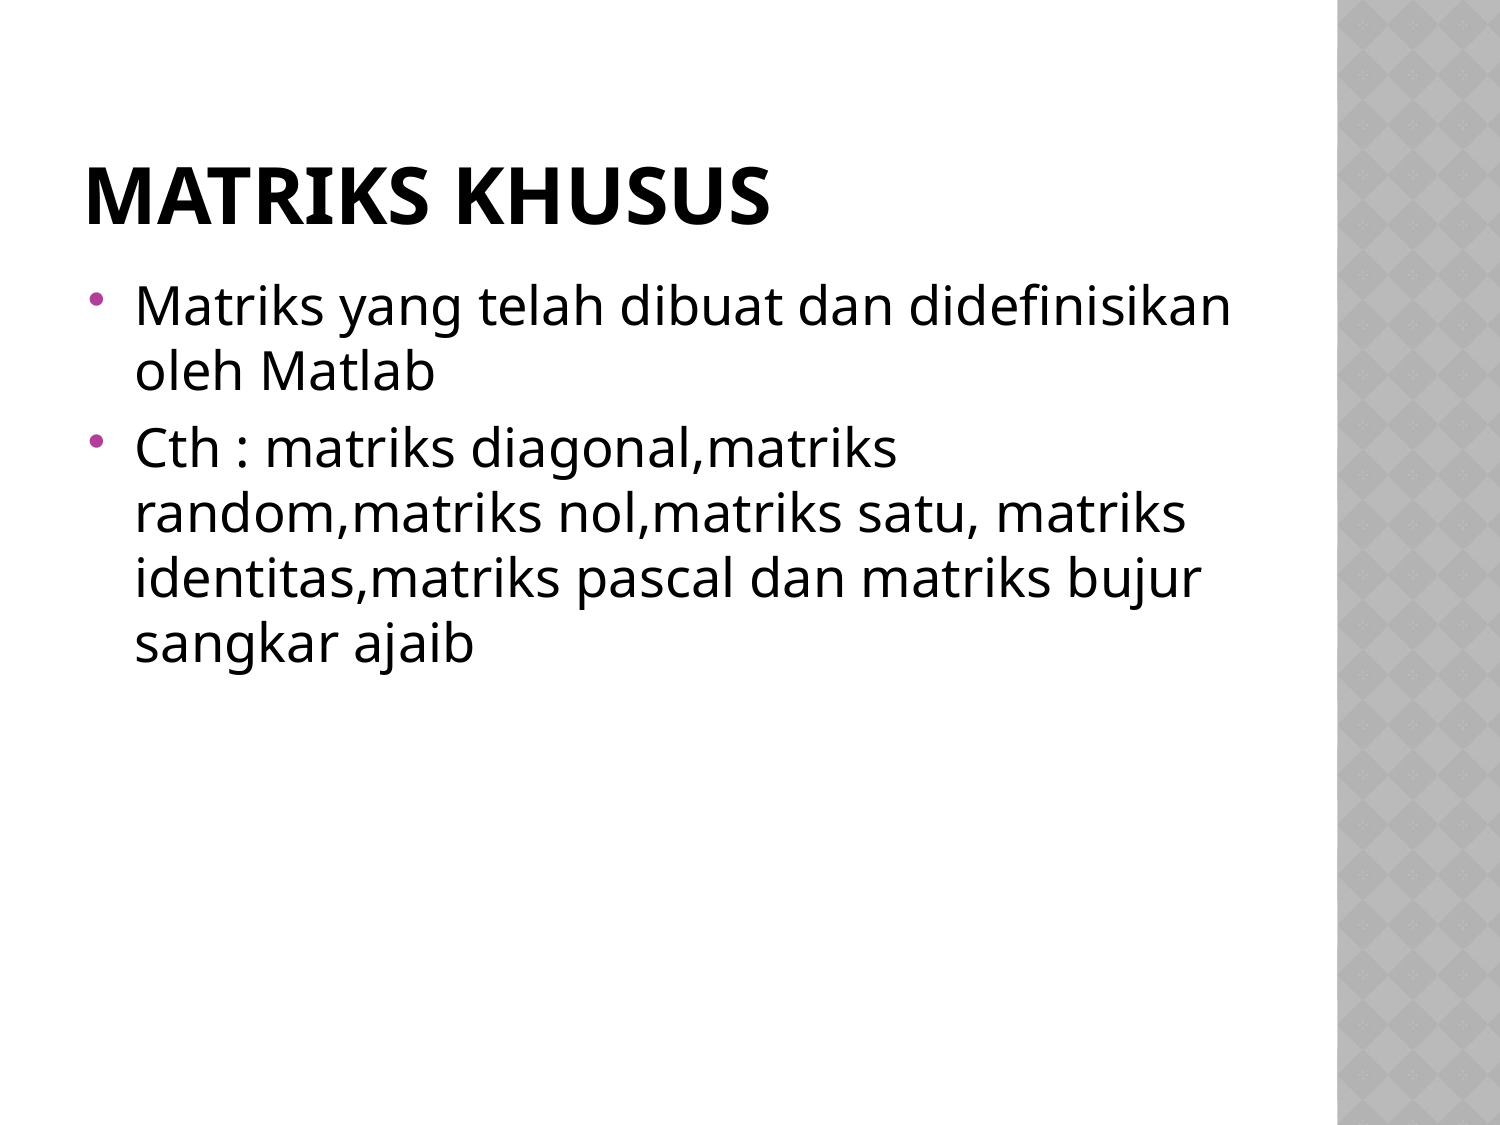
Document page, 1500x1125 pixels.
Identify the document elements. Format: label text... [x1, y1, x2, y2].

title Matriks Khusus [75, 52, 1263, 240]
list Matriks yang telah dibuat dan didefinisikan oleh Matlab Cth : matriks diagonal,matriks random,matriks nol,matriks satu, matriks identitas,matriks pascal dan matriks bujur sangkar ajaib [75, 264, 1263, 1059]
